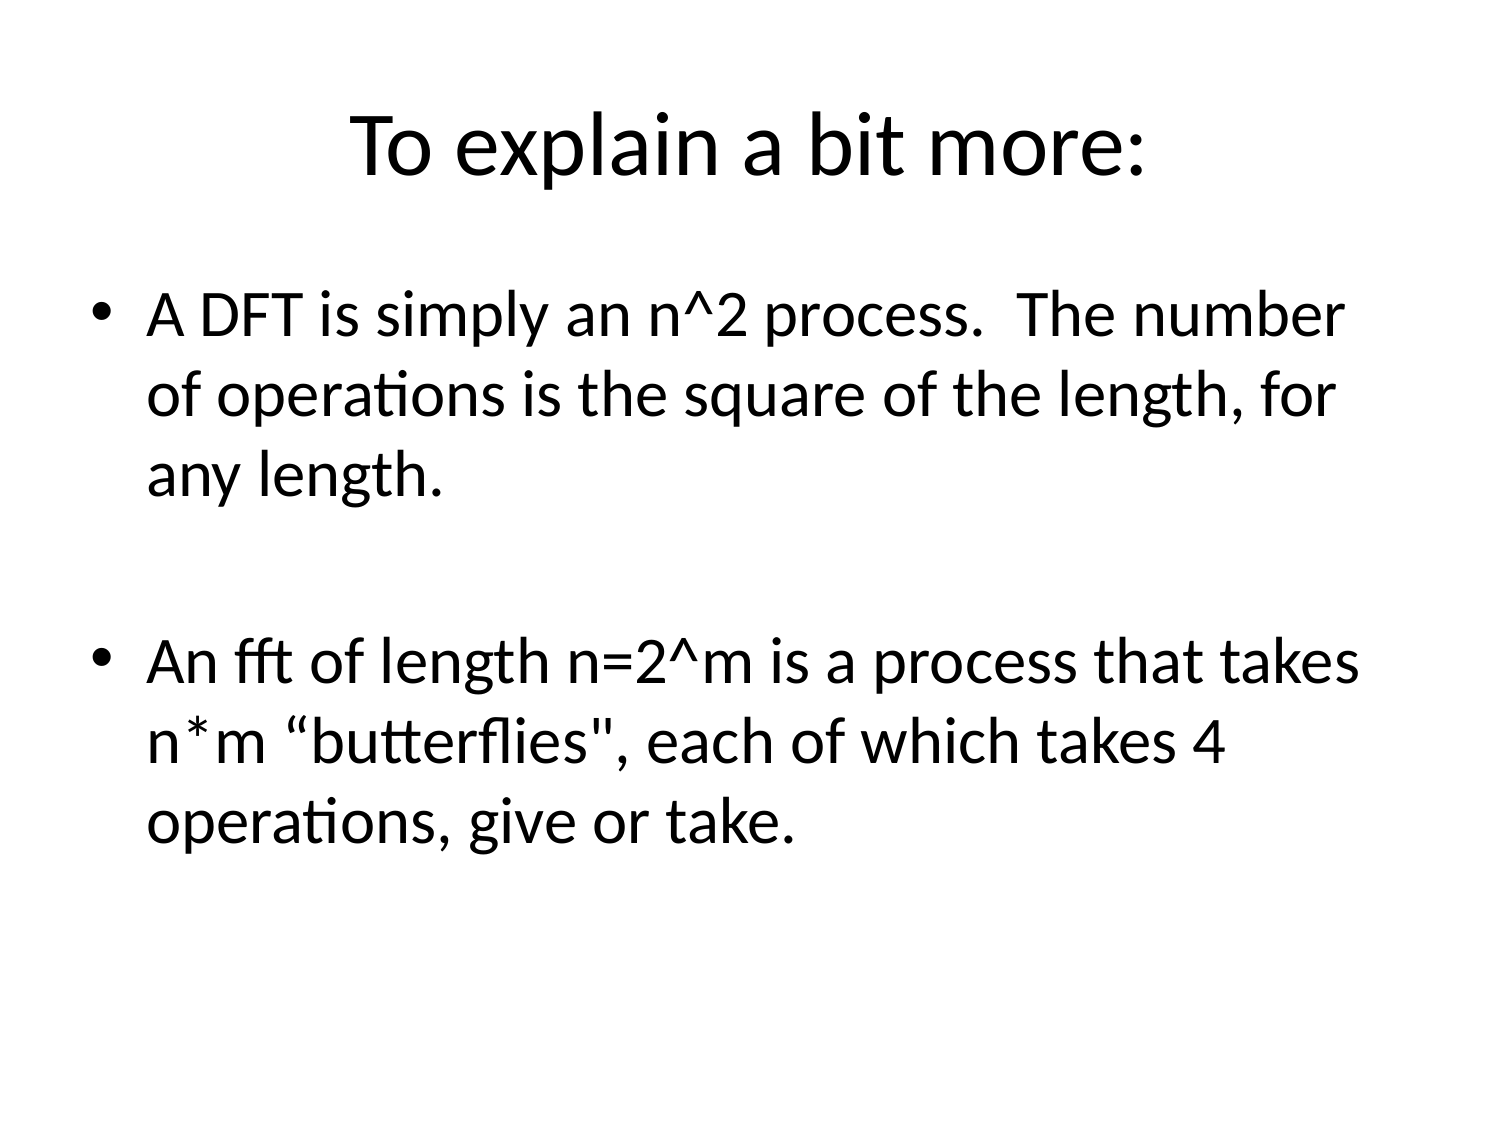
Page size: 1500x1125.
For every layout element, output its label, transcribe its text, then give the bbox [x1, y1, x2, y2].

list A DFT is simply an n^2 process. The number of operations is the square of the length, for any length. An fft of length n=2^m is a process that takes n*m “butterflies", each of which takes 4 operations, give or take. [75, 262, 1425, 1005]
title To explain a bit more: [75, 45, 1425, 233]
